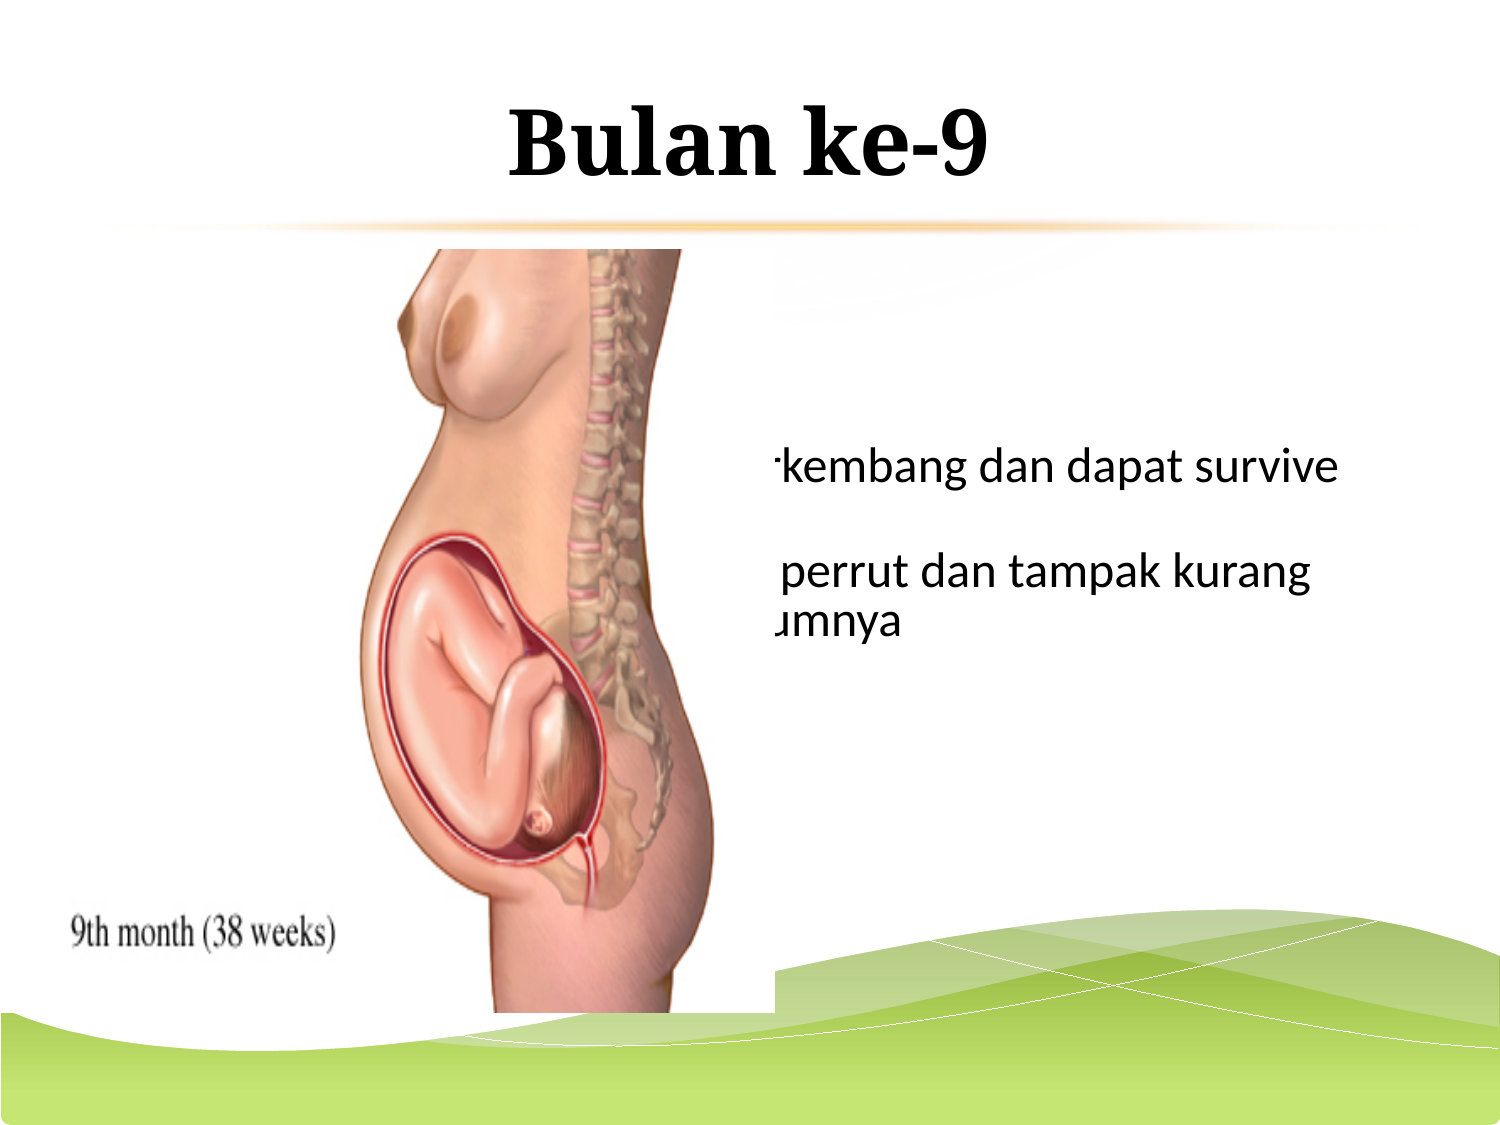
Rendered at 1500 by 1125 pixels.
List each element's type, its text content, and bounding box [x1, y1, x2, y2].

picture [0, 87, 1500, 1125]
title Bulan ke-9 [75, 45, 1425, 233]
list Trimester ketiga Saat akhir bulan kesembilan : Paru-paru telah matang Bayi telah secara sempurna berkembang dan dapat survive diluar tubuh ibunya Bayi menempati bagian bawah perrut dan tampak kurang aktif dibandingkan bulan sebelumnya [779, 262, 1425, 1005]
